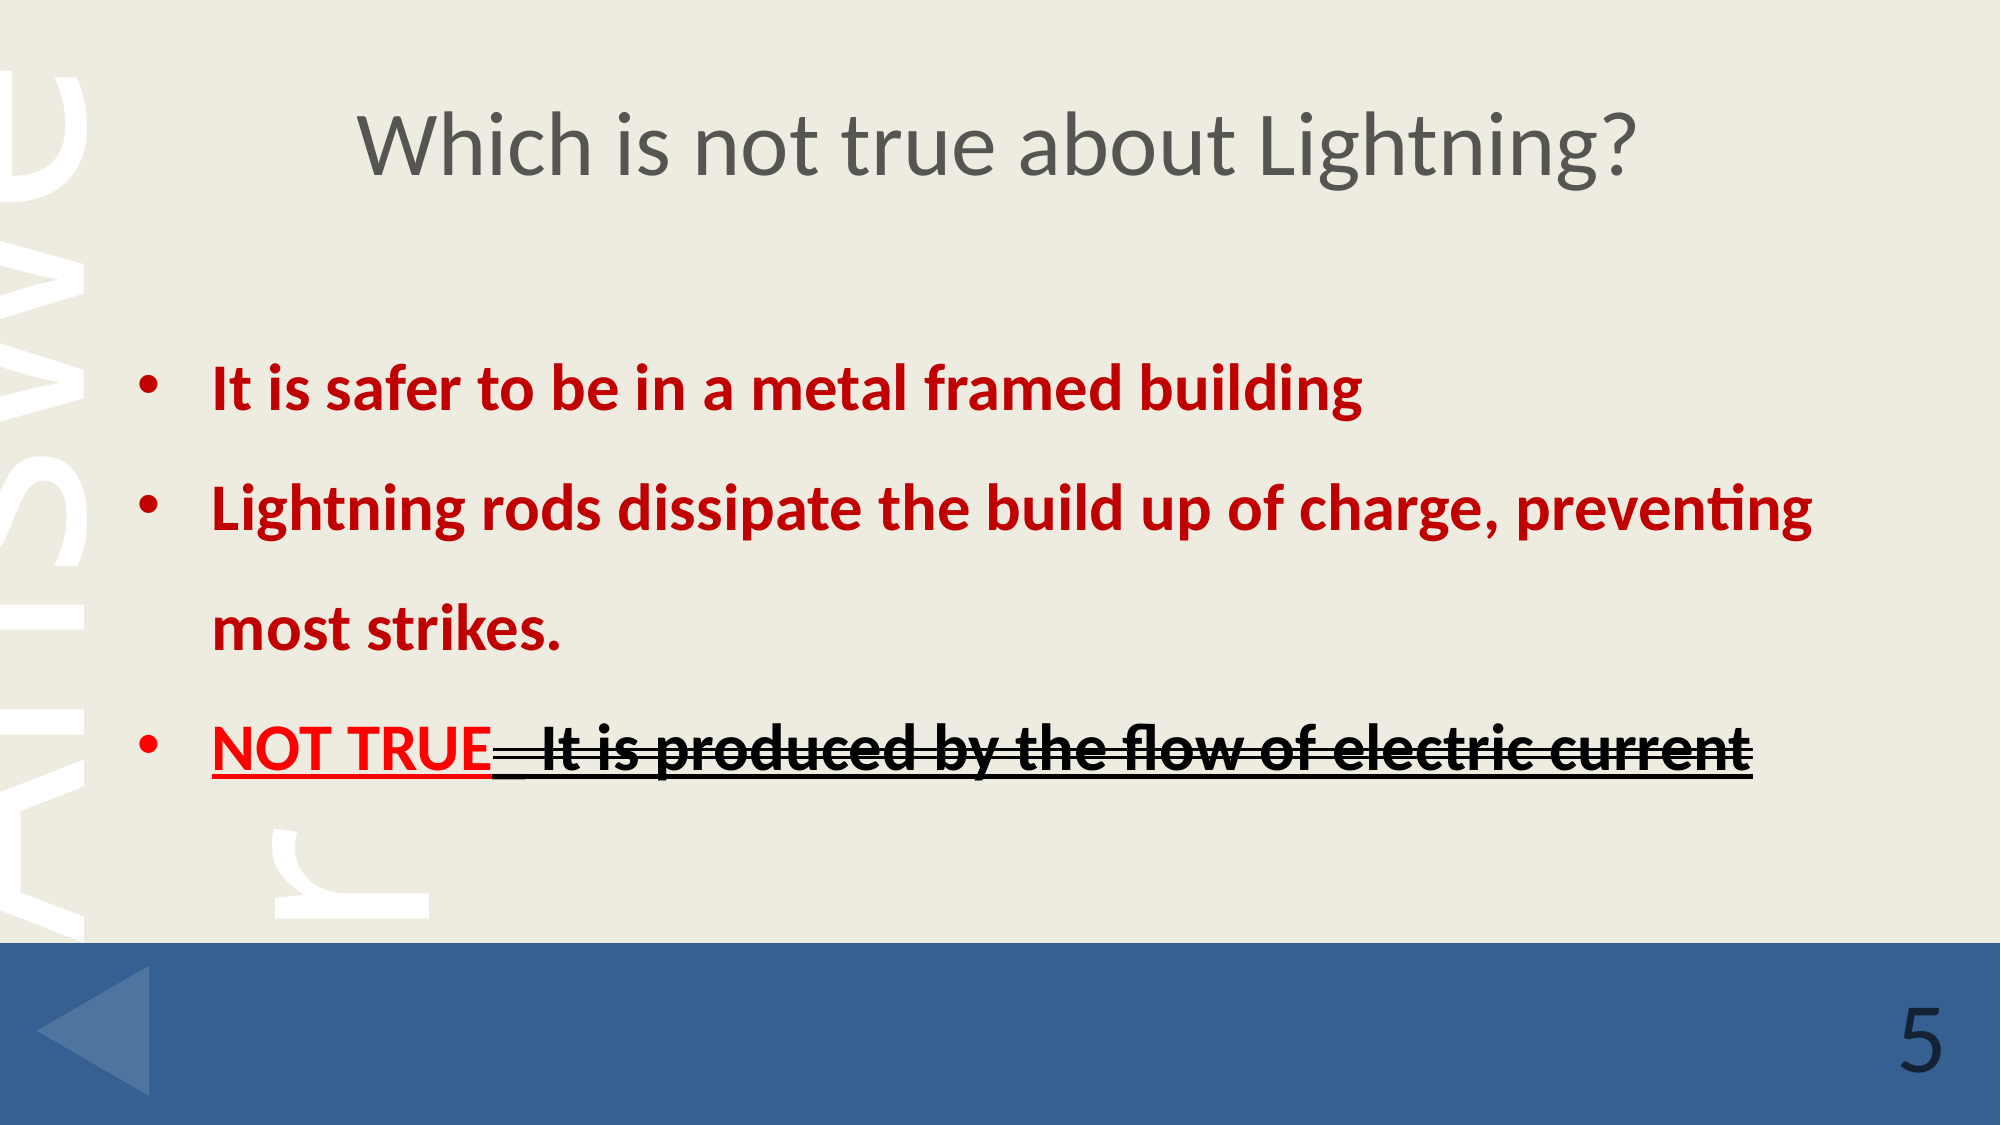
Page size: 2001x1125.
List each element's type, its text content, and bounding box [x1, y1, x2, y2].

title Which is not true about Lightning? [99, 45, 1900, 233]
list 5 [1494, 967, 1963, 1097]
list It is safer to be in a metal framed building Lightning rods dissipate the build up of charge, preventing most strikes. NOT TRUE_ It is produced by the flow of electric current [121, 307, 1919, 860]
